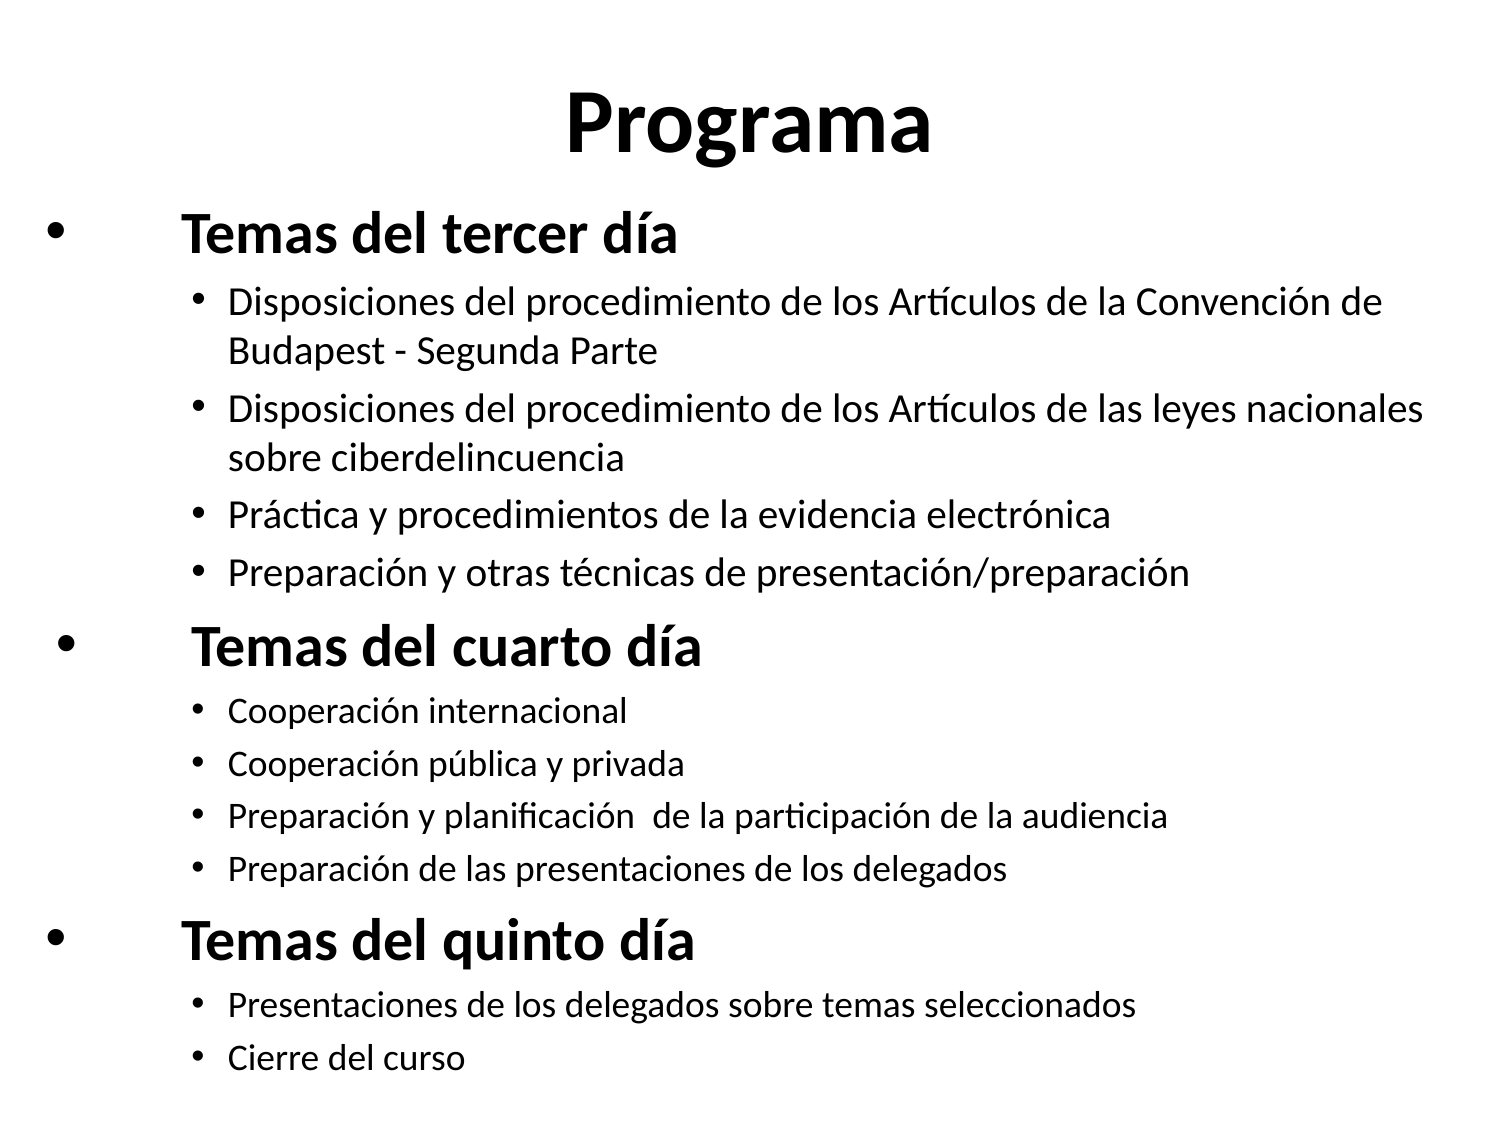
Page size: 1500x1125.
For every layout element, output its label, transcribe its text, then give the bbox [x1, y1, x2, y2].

title Programa [75, 45, 1425, 186]
list Temas del tercer día Disposiciones del procedimiento de los Artículos de la Convención de Budapest - Segunda Parte Disposiciones del procedimiento de los Artículos de las leyes nacionales sobre ciberdelincuencia Práctica y procedimientos de la evidencia electrónica Preparación y otras técnicas de presentación/preparación Temas del cuarto día Cooperación internacional Cooperación pública y privada Preparación y planificación de la participación de la audiencia Preparación de las presentaciones de los delegados Temas del quinto día Presentaciones de los delegados sobre temas seleccionados Cierre del curso [30, 186, 1472, 1088]
